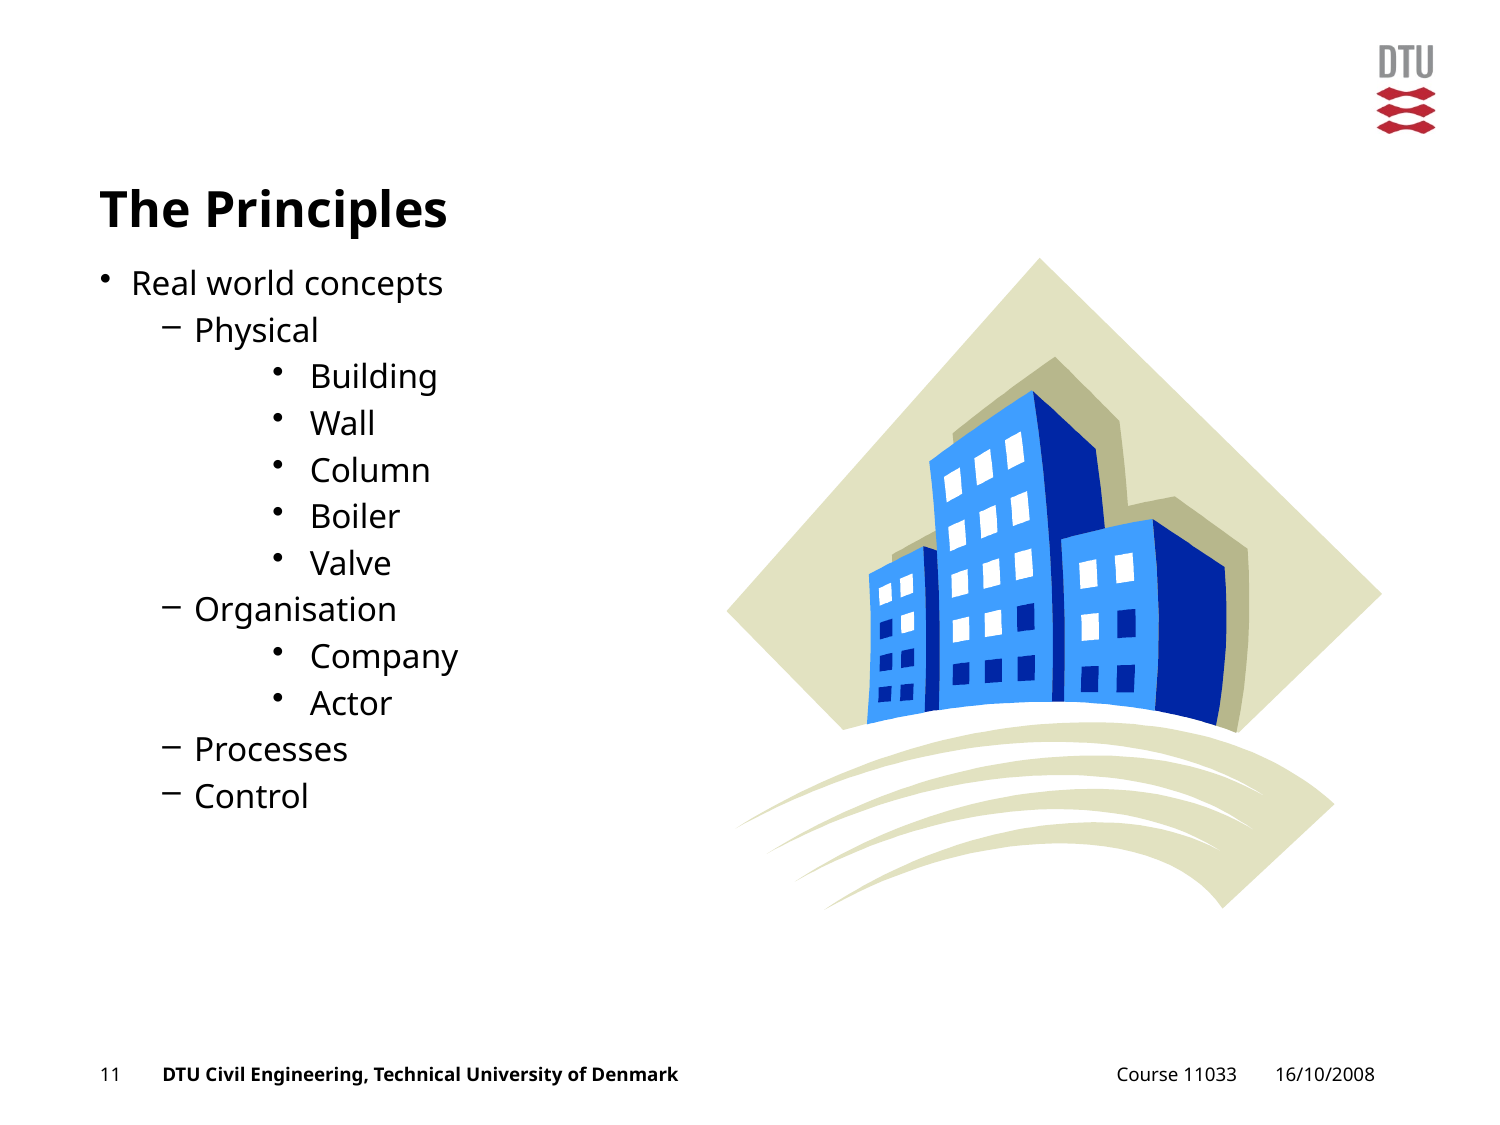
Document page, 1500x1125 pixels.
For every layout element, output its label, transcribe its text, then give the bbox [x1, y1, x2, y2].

list Real world concepts Physical Building Wall Column Boiler Valve Organisation Company Actor Processes Control [99, 262, 1376, 1012]
picture [726, 257, 1383, 910]
picture [1356, 45, 1436, 134]
title The Principles [99, 49, 1376, 238]
